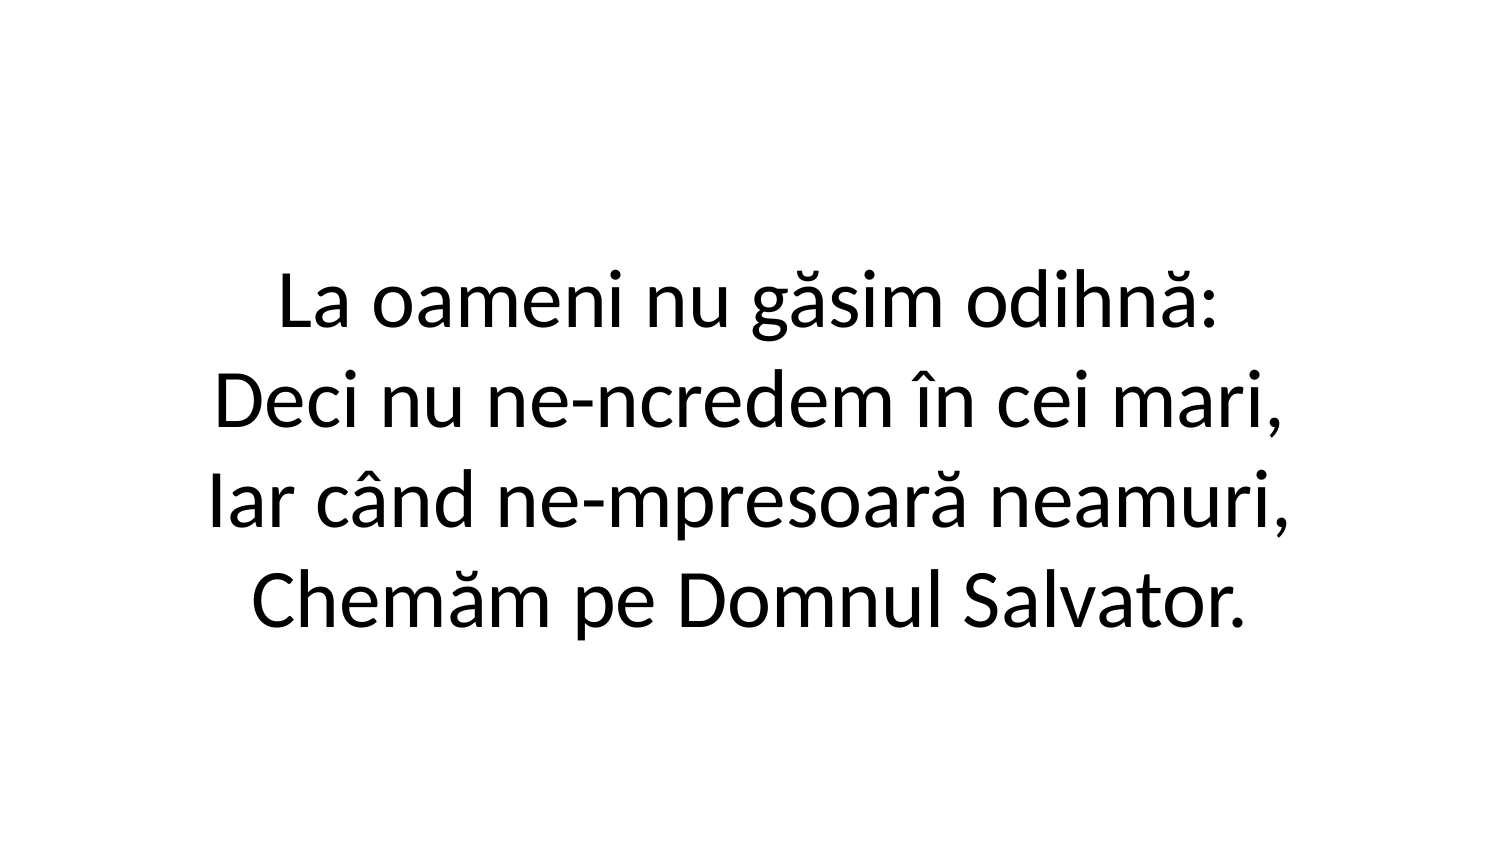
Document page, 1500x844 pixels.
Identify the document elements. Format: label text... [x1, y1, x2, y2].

text_box La oameni nu găsim odihnă: Deci nu ne-ncredem în cei mari, Iar când ne-mpresoară neamuri, Chemăm pe Domnul Salvator. [191, 192, 1309, 652]
